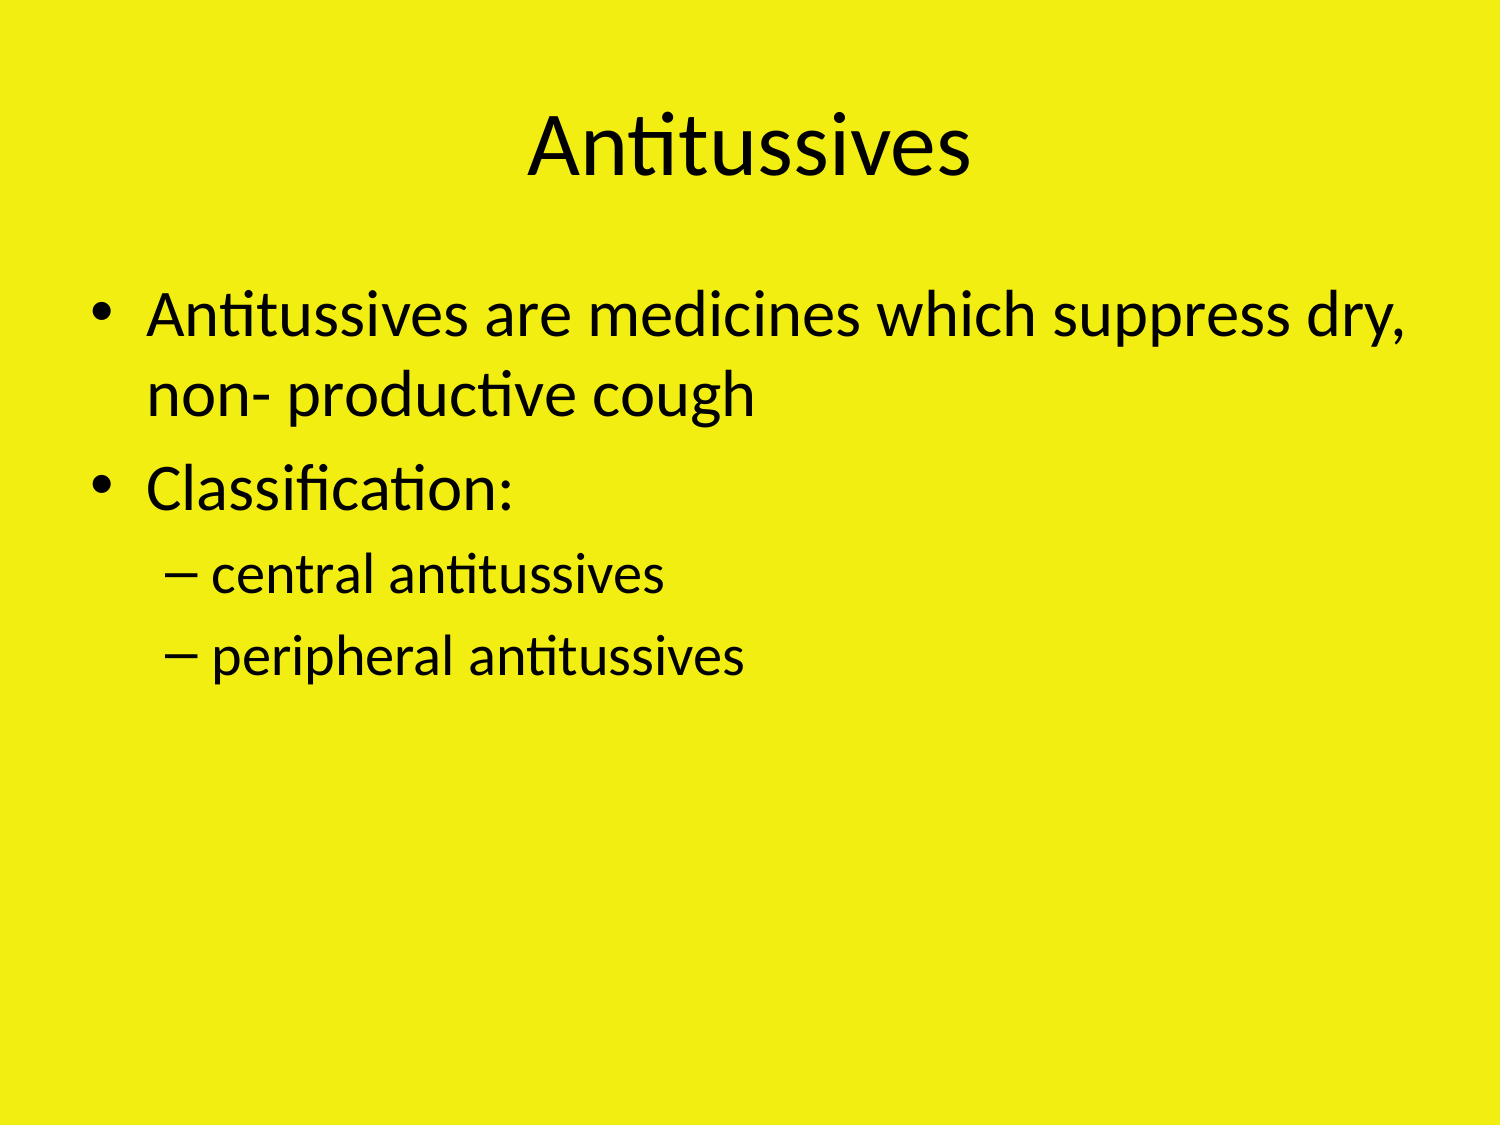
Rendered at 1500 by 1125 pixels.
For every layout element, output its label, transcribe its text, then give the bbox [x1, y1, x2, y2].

list Antitussives are medicines which suppress dry, non- productive cough Classification: central antitussives peripheral antitussives [75, 262, 1425, 1005]
title Antitussives [75, 45, 1425, 233]
